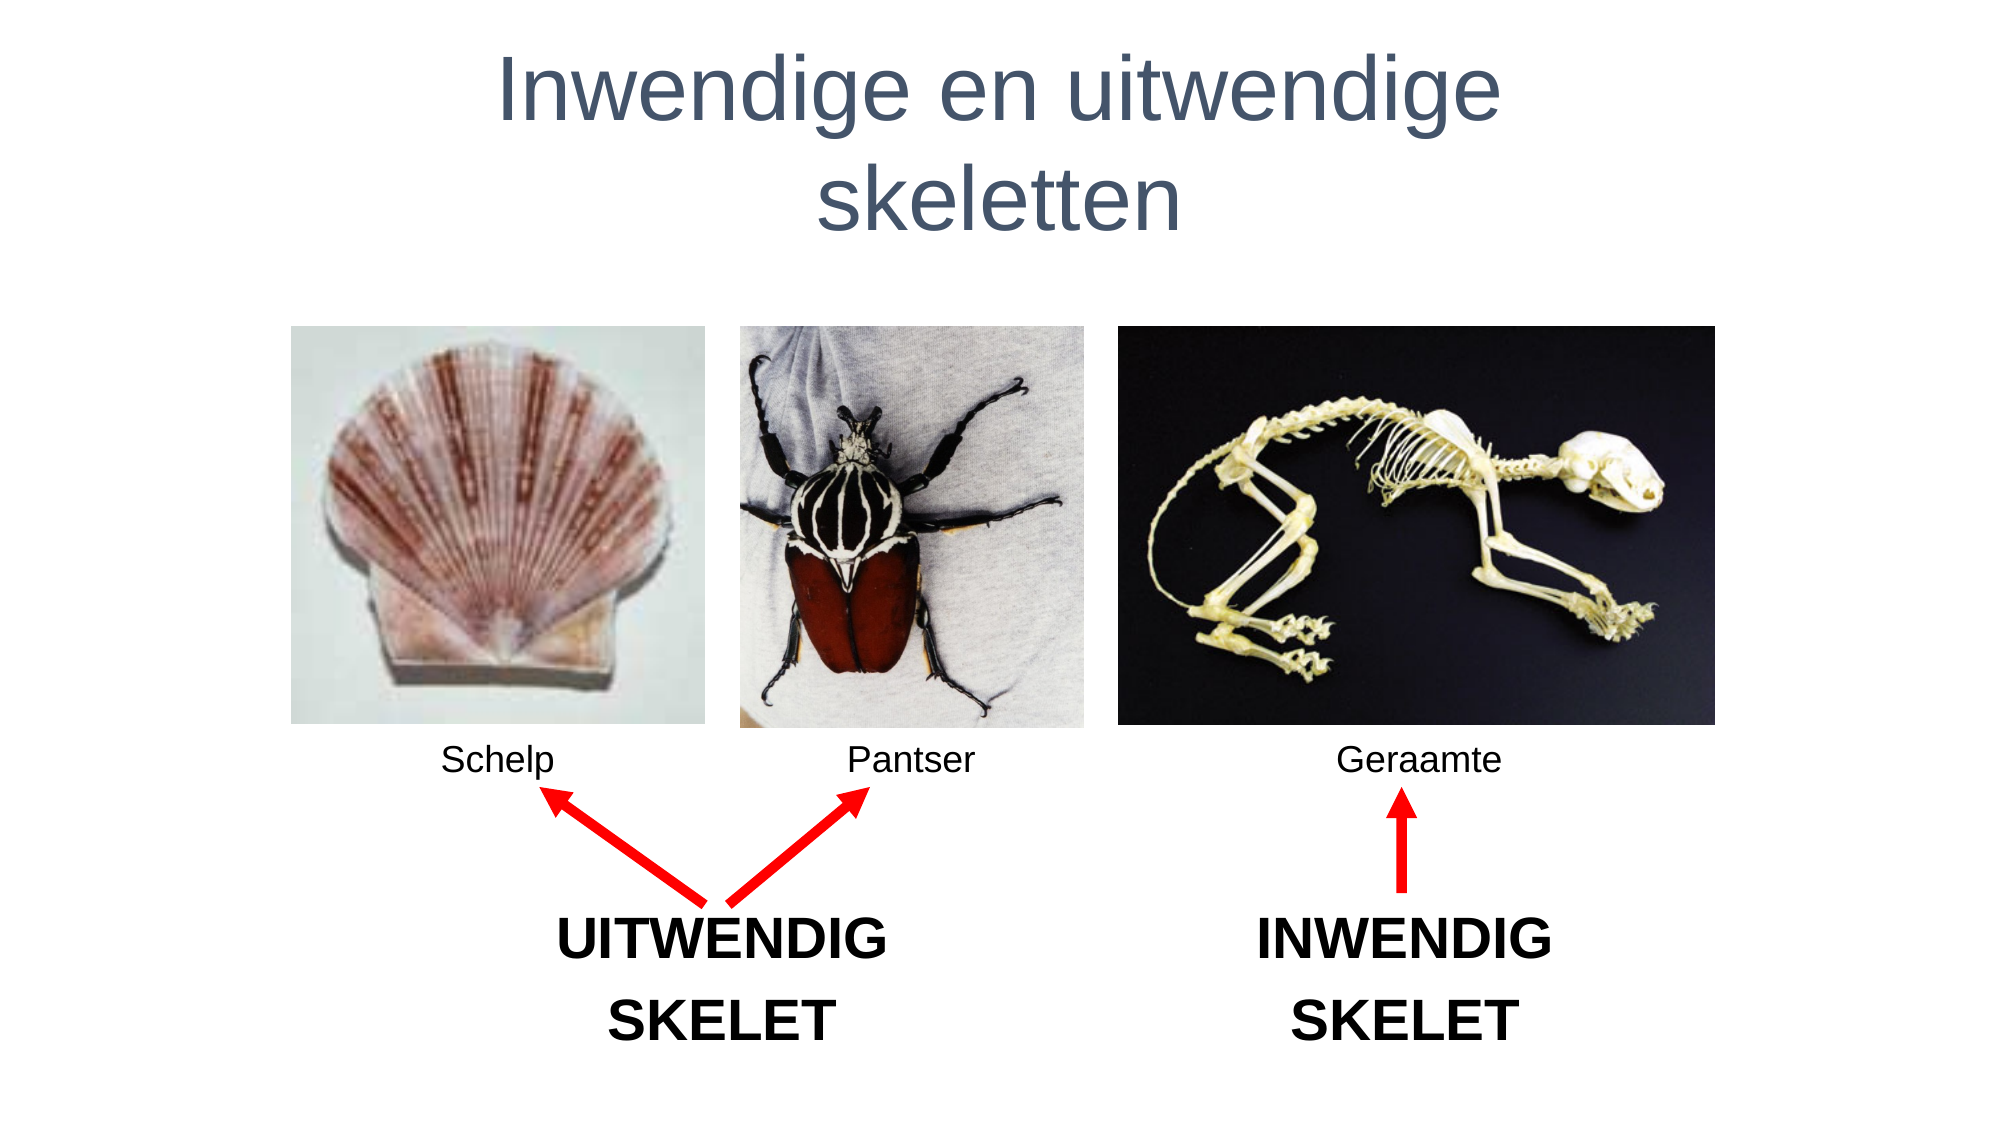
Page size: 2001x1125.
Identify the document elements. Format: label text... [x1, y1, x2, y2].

text_box [1395, 786, 1408, 894]
text_box Inwendige en uitwendige skeletten [324, 45, 1675, 233]
text_box UITWENDIG SKELET [527, 893, 918, 1082]
picture [739, 326, 1084, 728]
picture [1118, 326, 1715, 725]
picture [291, 326, 705, 724]
text_box Pantser [728, 727, 1095, 788]
text_box [539, 786, 705, 905]
text_box Schelp [314, 727, 681, 788]
text_box Geraamte [1236, 727, 1603, 788]
text_box INWENDIG SKELET [1224, 893, 1587, 1082]
text_box [728, 786, 871, 905]
